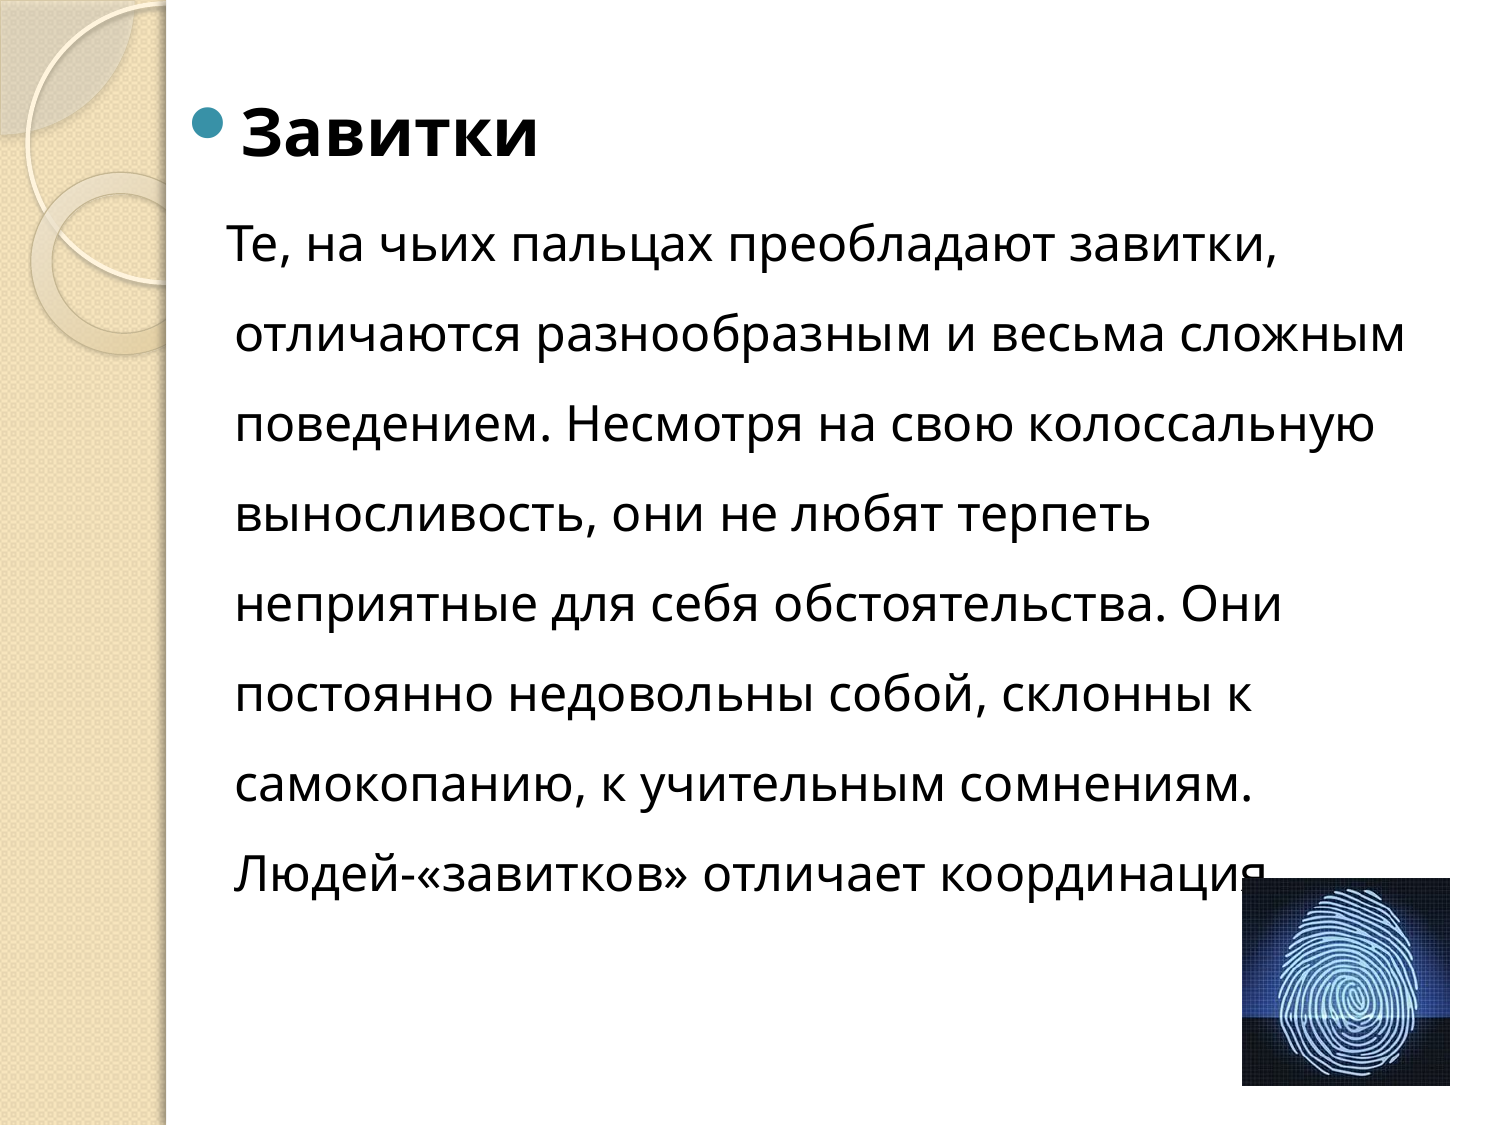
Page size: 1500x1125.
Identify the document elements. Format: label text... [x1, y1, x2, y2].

list Завитки Те, на чьих пальцах преобладают завитки, отличаются разнообразным и весьма сложным поведением. Несмотря на свою колоссальную выносливость, они не любят терпеть неприятные для себя обстоятельства. Они постоянно недовольны собой, склонны к самокопанию, к учительным сомнениям. Людей-«завитков» отличает координация. [159, 82, 1425, 1000]
picture [1241, 878, 1450, 1087]
